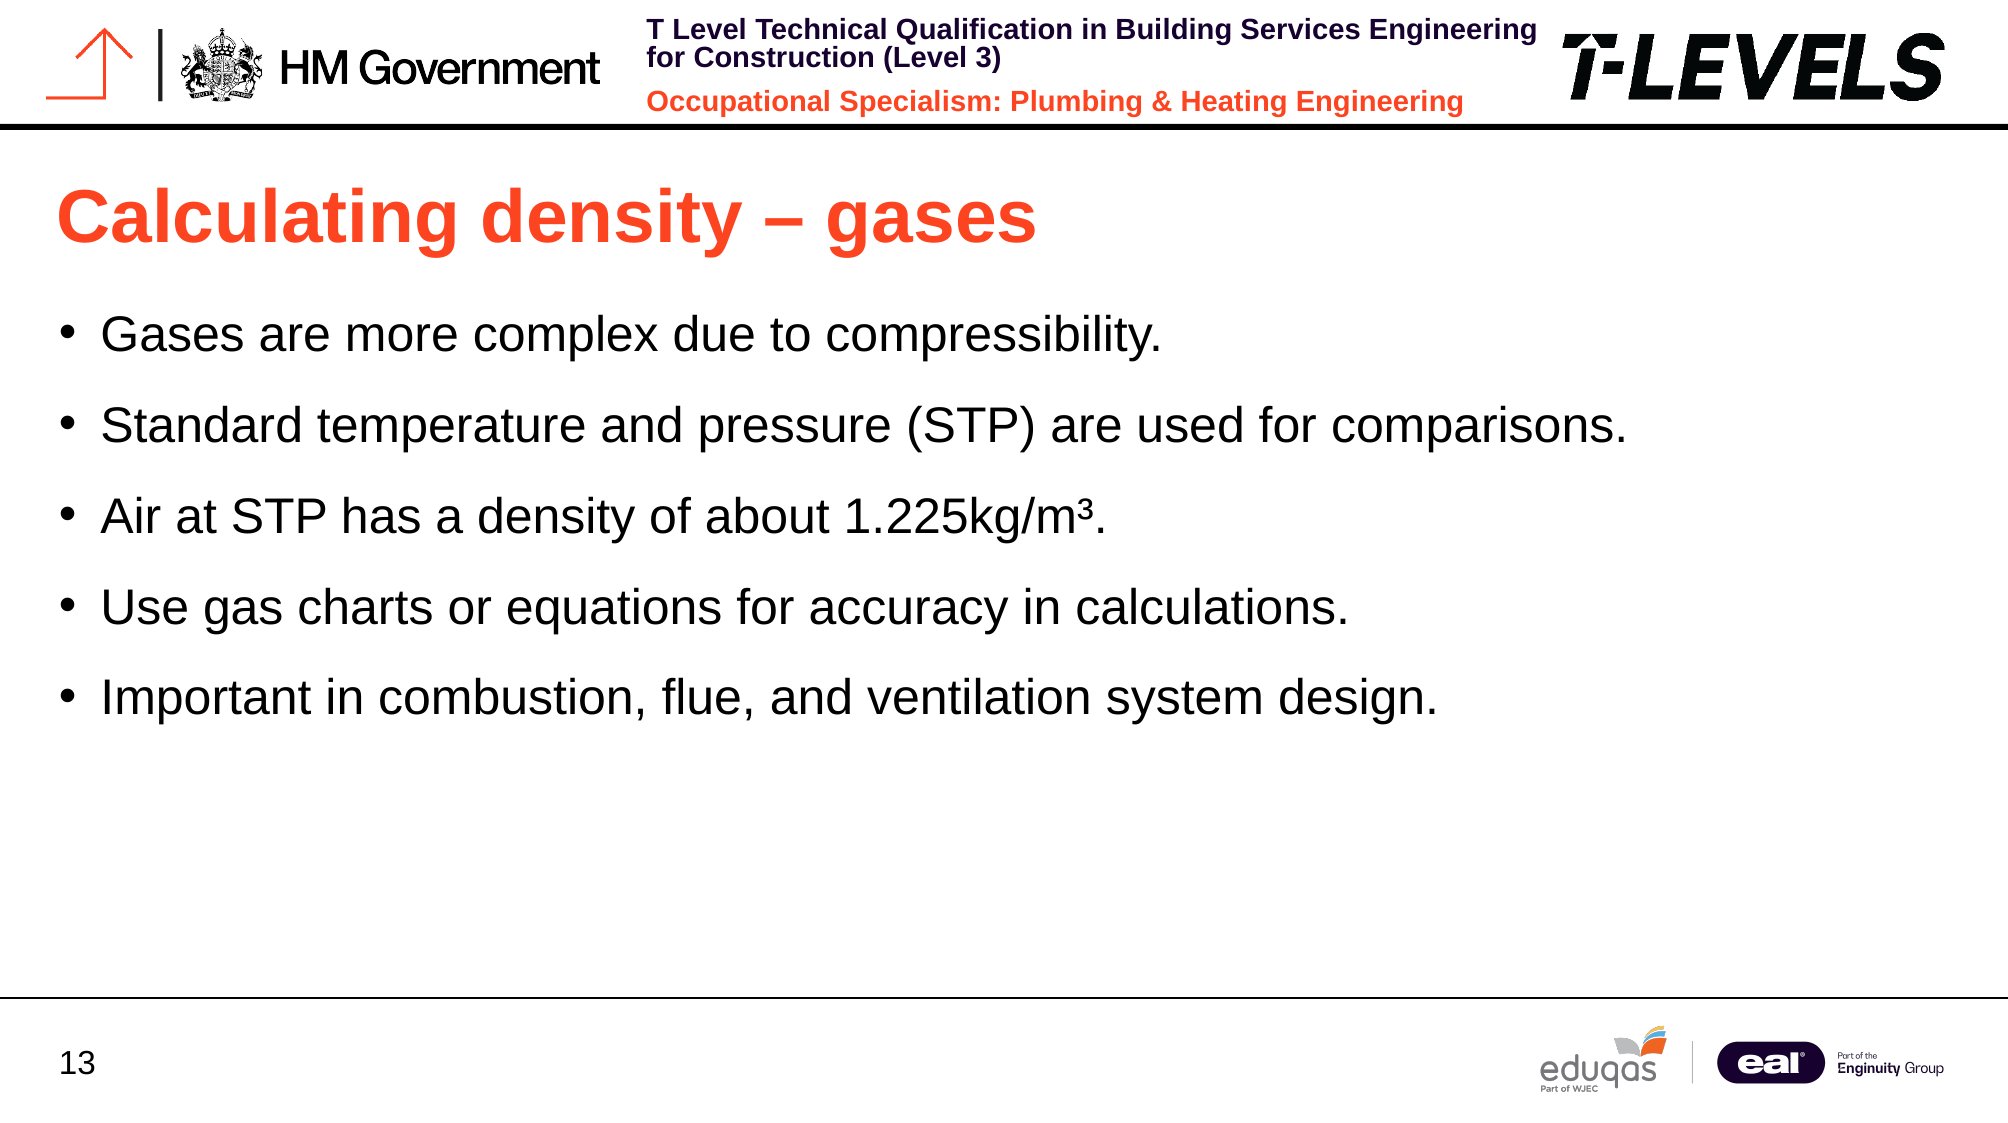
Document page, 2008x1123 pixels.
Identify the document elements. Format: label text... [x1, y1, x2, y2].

picture [158, 28, 600, 102]
title Calculating density – gases [41, 111, 1949, 314]
picture [41, 27, 139, 100]
picture [1543, 25, 1964, 108]
list Gases are more complex due to compressibility. Standard temperature and pressure (STP) are used for comparisons. Air at STP has a density of about 1.225kg/m³. Use gas charts or equations for accuracy in calculations. Important in combustion, flue, and ventilation system design. [59, 295, 1949, 975]
picture [1535, 1021, 1949, 1097]
